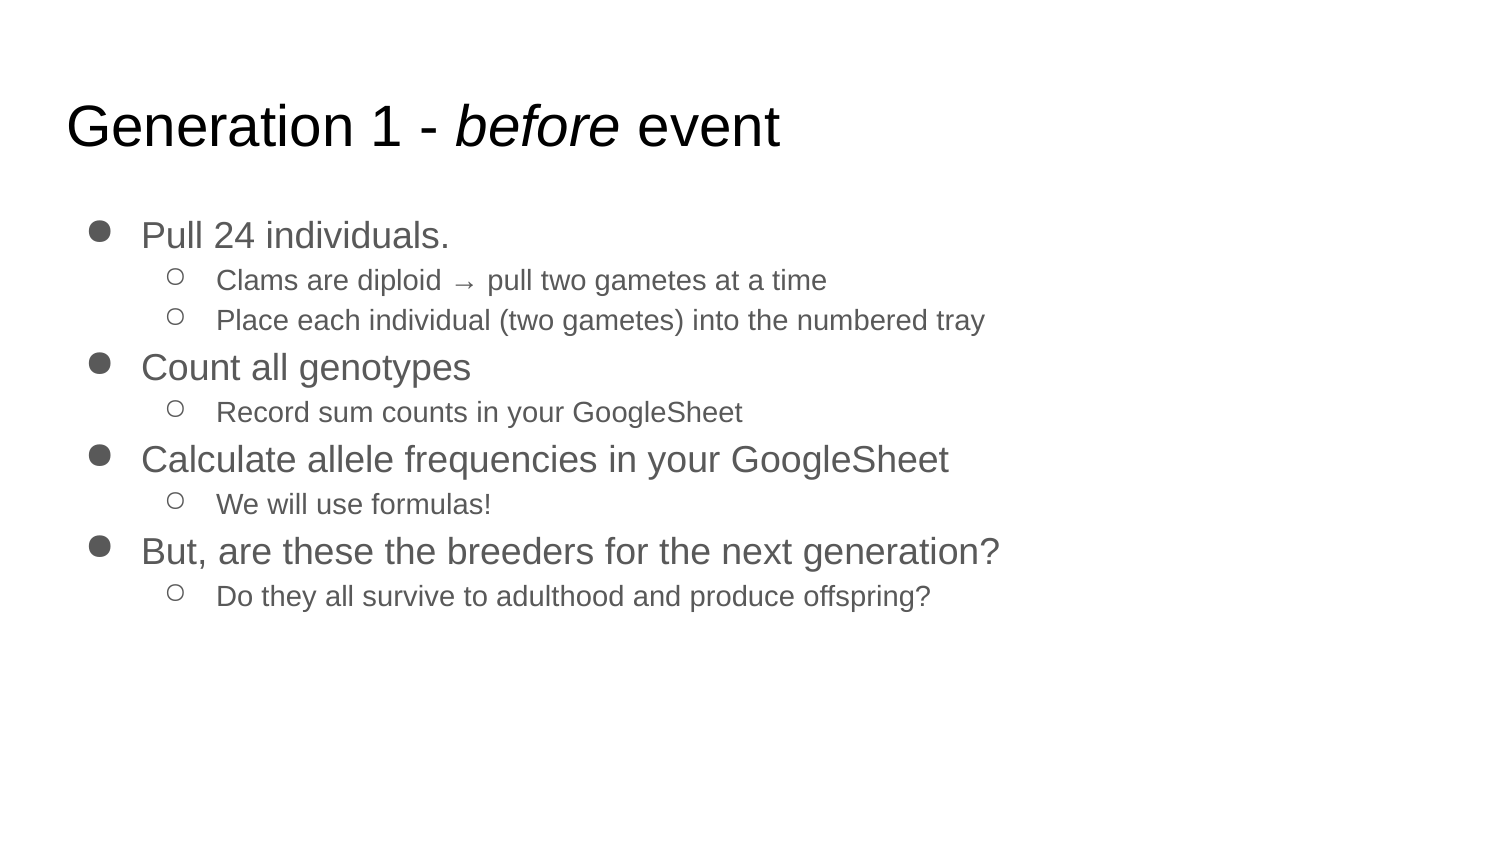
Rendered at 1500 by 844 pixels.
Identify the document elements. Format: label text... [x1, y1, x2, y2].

title Generation 1 - before event [51, 72, 1449, 167]
list Pull 24 individuals. Clams are diploid → pull two gametes at a time Place each individual (two gametes) into the numbered tray Count all genotypes Record sum counts in your GoogleSheet Calculate allele frequencies in your GoogleSheet We will use formulas! But, are these the breeders for the next generation? Do they all survive to adulthood and produce offspring? [51, 189, 1449, 750]
